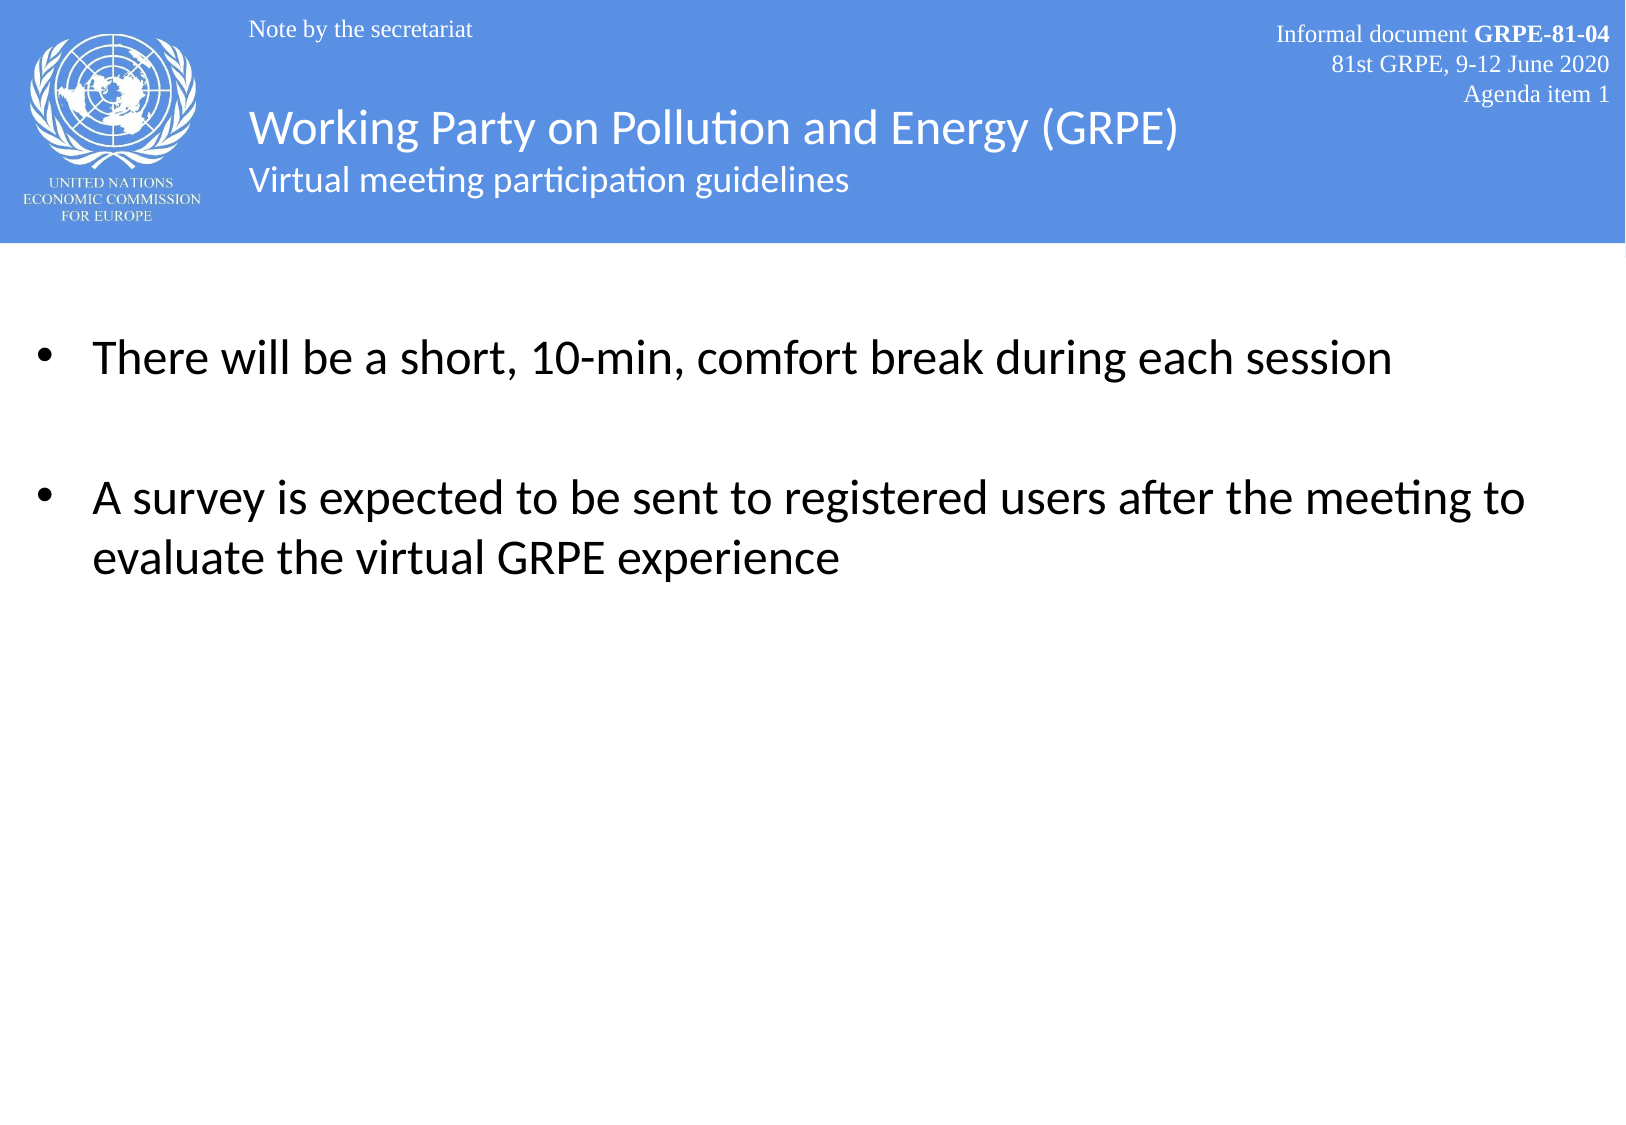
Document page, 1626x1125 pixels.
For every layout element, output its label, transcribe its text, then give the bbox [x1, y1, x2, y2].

text_box Informal document GRPE-81-04 81st GRPE, 9-12 June 2020 Agenda item 1 [1073, 10, 1625, 115]
list There will be a short, 10-min, comfort break during each session A survey is expected to be sent to registered users after the meeting to evaluate the virtual GRPE experience [21, 246, 1625, 1121]
text_box Note by the secretariat [233, 4, 697, 50]
title Working Party on Pollution and Energy (GRPE) Virtual meeting participation guidelines [234, 48, 1593, 246]
picture [0, 0, 1626, 1125]
